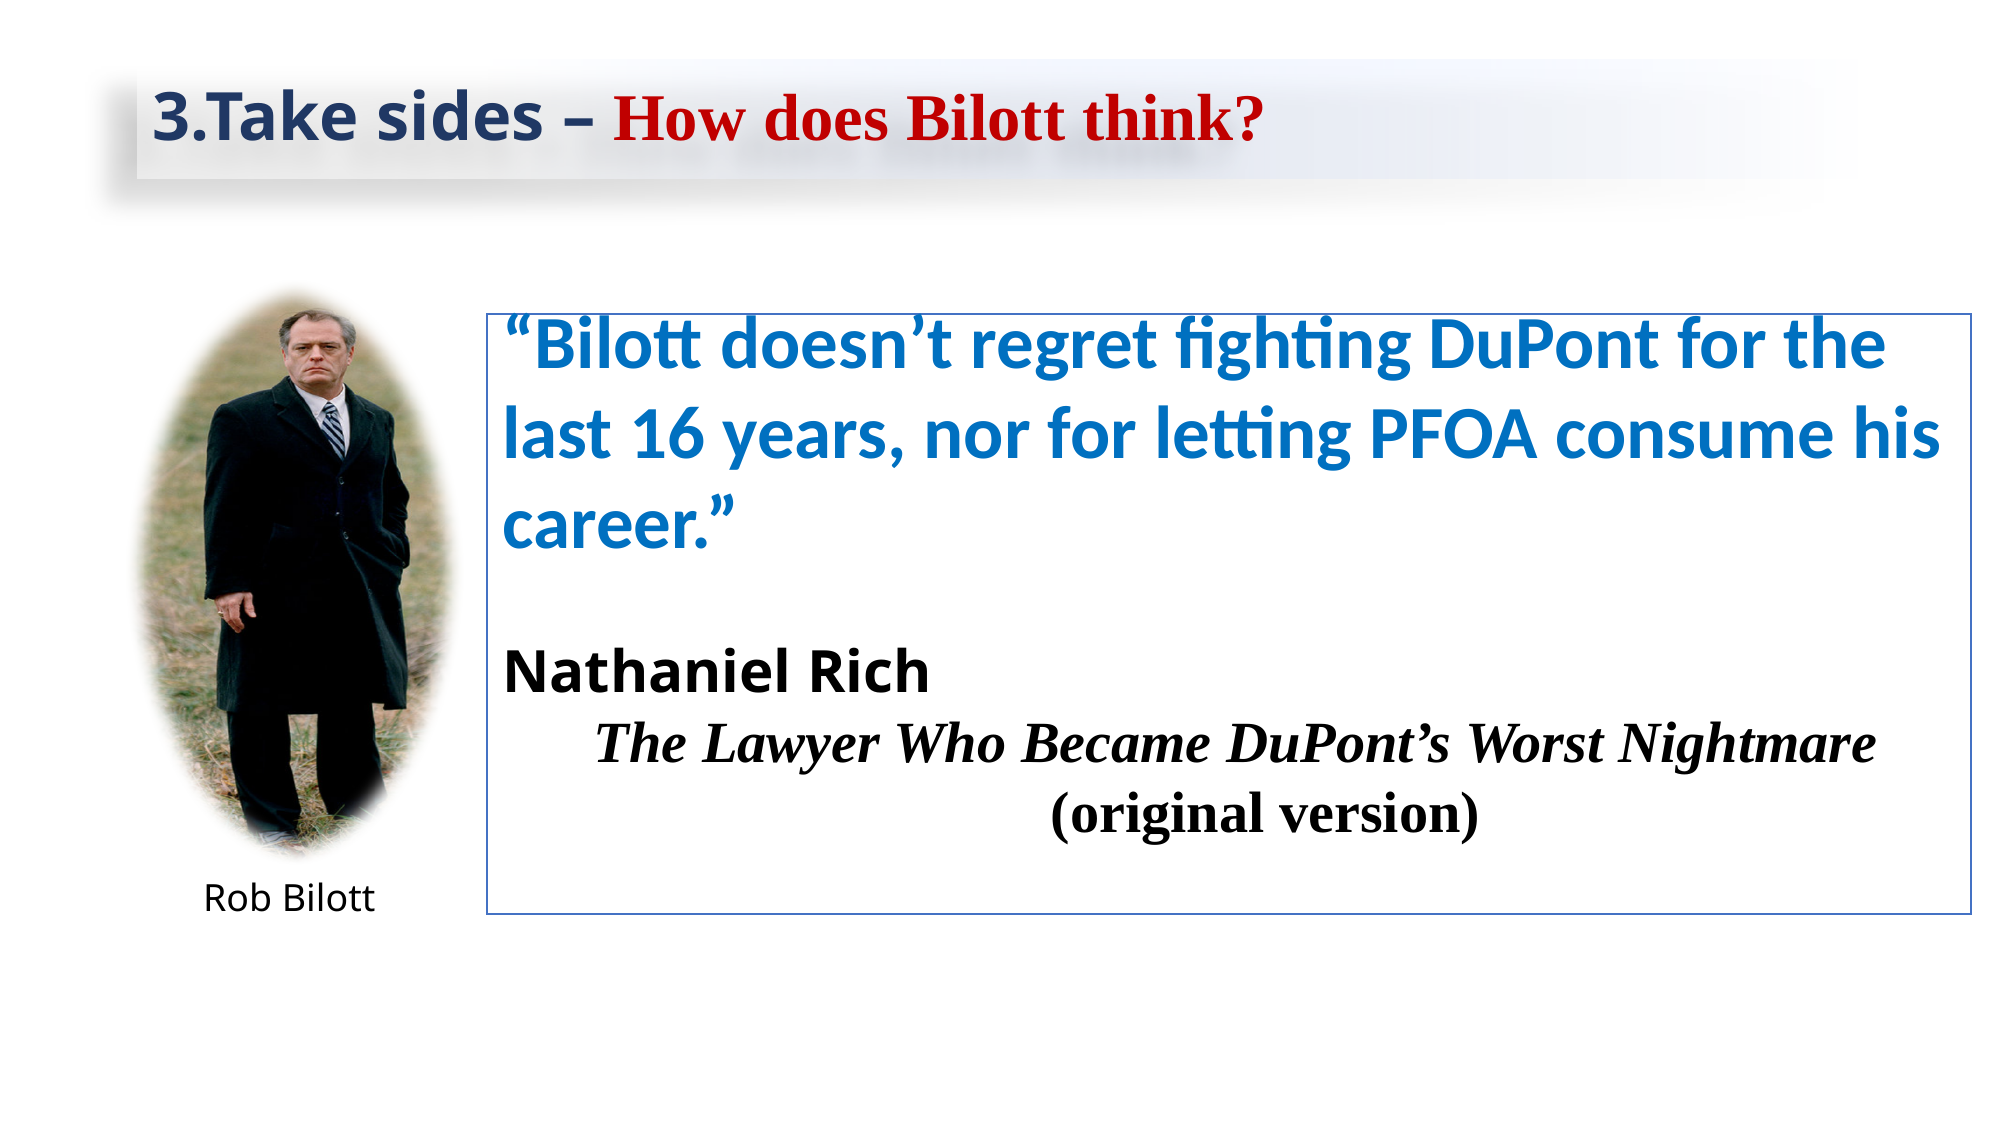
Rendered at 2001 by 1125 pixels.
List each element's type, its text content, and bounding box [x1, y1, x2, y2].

text_box “Bilott doesn’t regret fighting DuPont for the last 16 years, nor for letting PFOA consume his career.” Nathaniel Rich The Lawyer Who Became DuPont’s Worst Nightmare (original version) [486, 313, 1972, 915]
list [124, 276, 465, 868]
text_box Rob Bilott [168, 868, 391, 927]
title 3.Take sides – How does Bilott think? [137, 59, 1863, 179]
